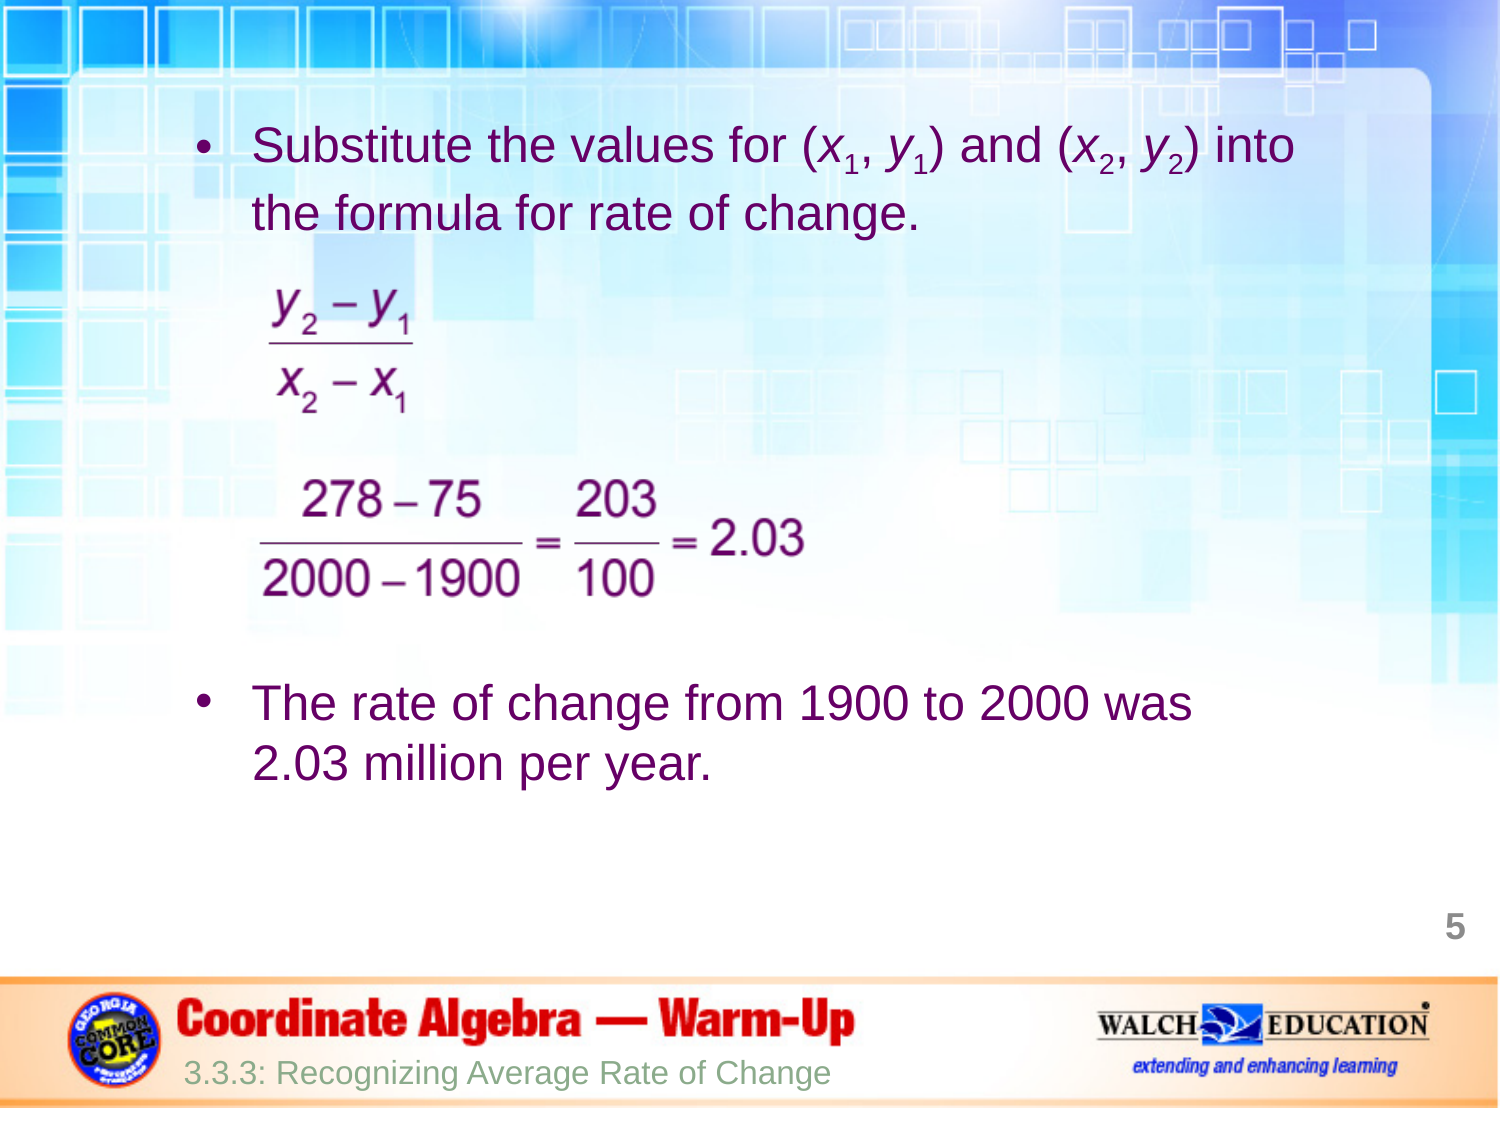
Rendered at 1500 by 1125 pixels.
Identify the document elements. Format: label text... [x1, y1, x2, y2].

footer 3.3.3: Recognizing Average Rate of Change [168, 1048, 1067, 1094]
subtitle Substitute the values for (x1, y1) and (x2, y2) into the formula for rate of change. The rate of change from 1900 to 2000 was 2.03 million per year. [105, 105, 1394, 925]
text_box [257, 465, 806, 598]
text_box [266, 266, 415, 415]
slide_number 5 [1361, 901, 1481, 949]
picture [0, 0, 1500, 1108]
